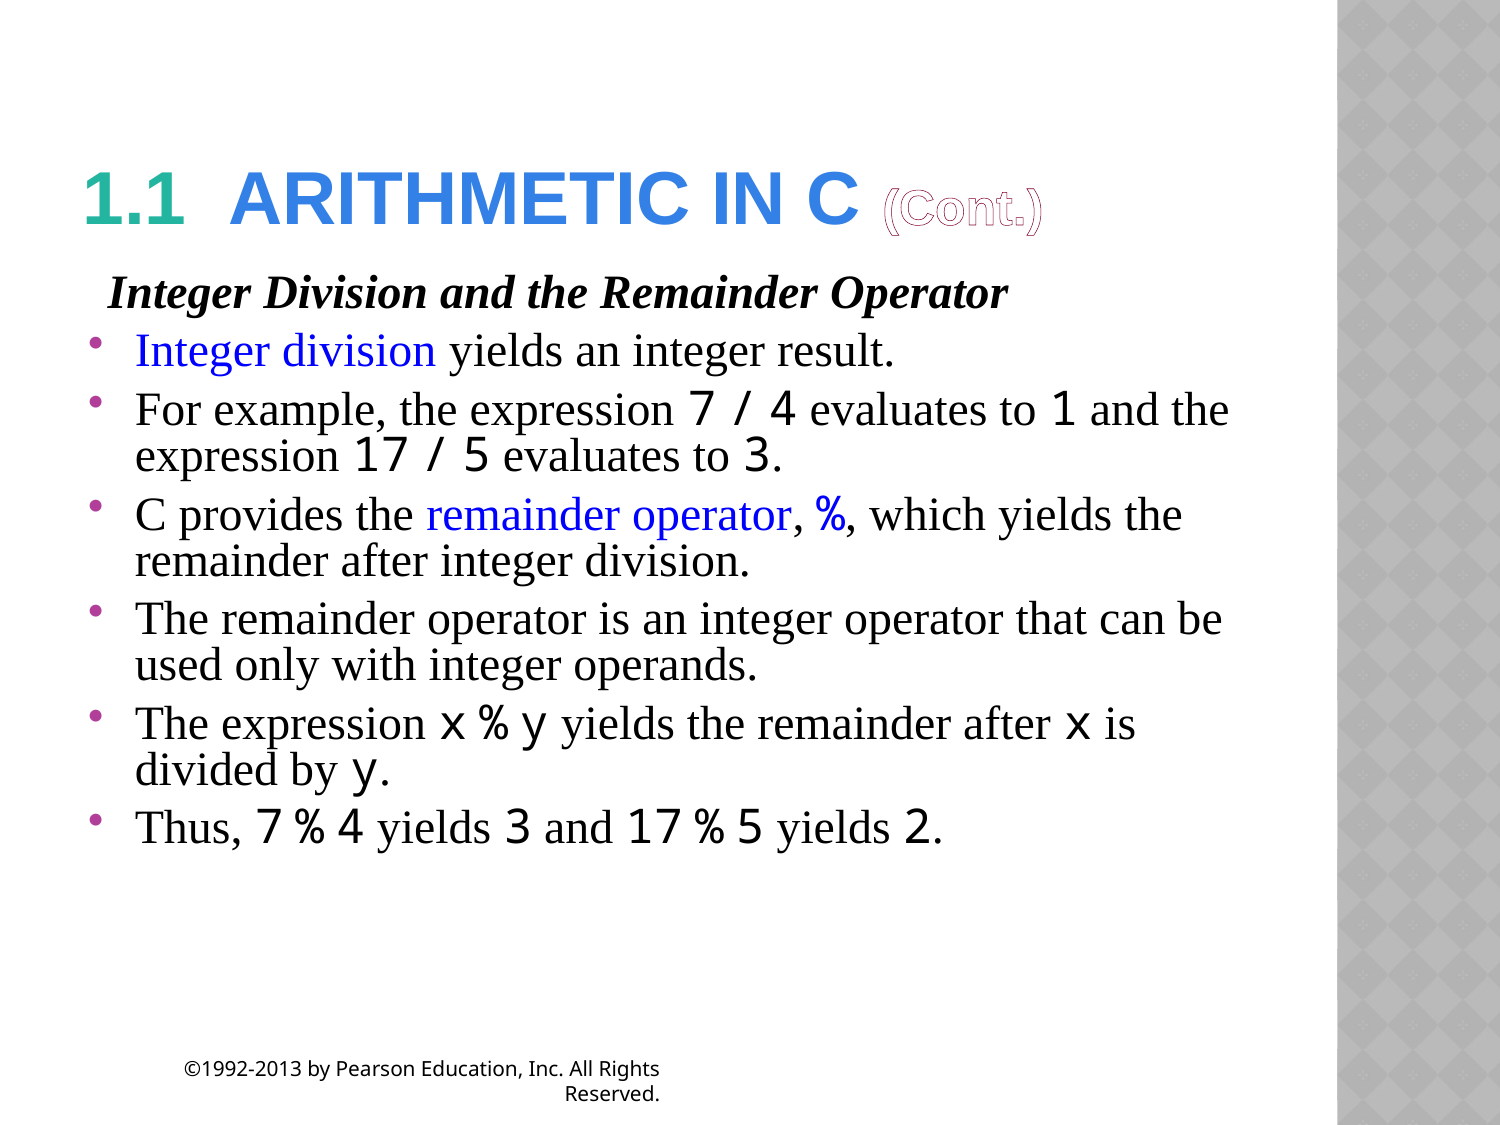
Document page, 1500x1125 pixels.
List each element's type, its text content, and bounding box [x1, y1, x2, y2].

footer ©1992-2013 by Pearson Education, Inc. All Rights Reserved. [75, 1075, 675, 1114]
list Integer Division and the Remainder Operator Integer division yields an integer result. For example, the expression 7 / 4 evaluates to 1 and the expression 17 / 5 evaluates to 3. C provides the remainder operator, %, which yields the remainder after integer division. The remainder operator is an integer operator that can be used only with integer operands. The expression x % y yields the remainder after x is divided by y. Thus, 7 % 4 yields 3 and 17 % 5 yields 2. [75, 264, 1263, 1059]
title 1.1 Arithmetic in C (Cont.) [75, 52, 1263, 240]
